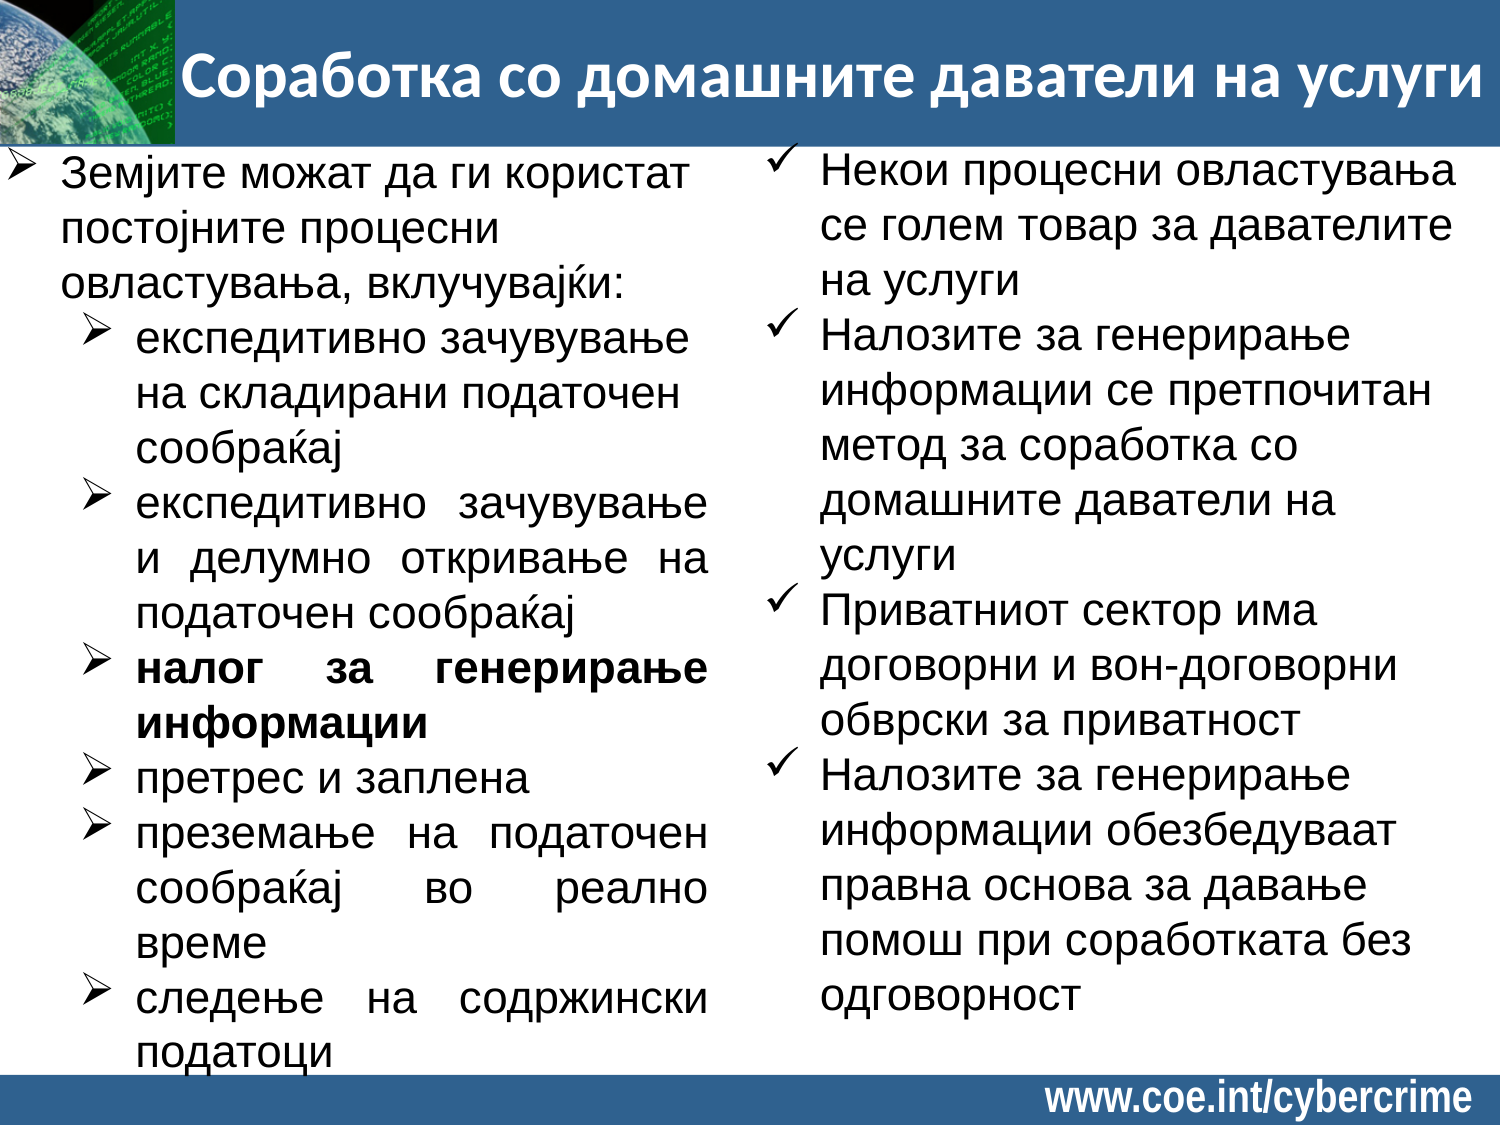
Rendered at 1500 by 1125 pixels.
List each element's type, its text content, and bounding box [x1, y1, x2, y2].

text_box Земјите можат да ги користат постојните процесни овластувања, вклучувајќи: експедитивно зачувување на складирани податочен сообраќај експедитивно зачувување и делумно откривање на податочен сообраќај налог за генерирање информации претрес и заплена преземање на податочен сообраќај во реално време следење на содржински податоци [0, 135, 724, 1125]
text_box Соработка со домашните даватели на услуги [179, 0, 1500, 149]
text_box [724, 1073, 1030, 1125]
text_box www.coe.int/cybercrime [1030, 1059, 1500, 1125]
text_box Некои процесни овластувања се голем товар за давателите на услуги Налозите за генерирање информации се претпочитан метод за соработка со домашните даватели на услуги Приватниот сектор има договорни и вон-договорни обврски за приватност Налозите за генерирање информации обезбедуваат правна основа за давање помош при соработката без одговорност [748, 132, 1499, 1027]
picture [0, 0, 175, 144]
